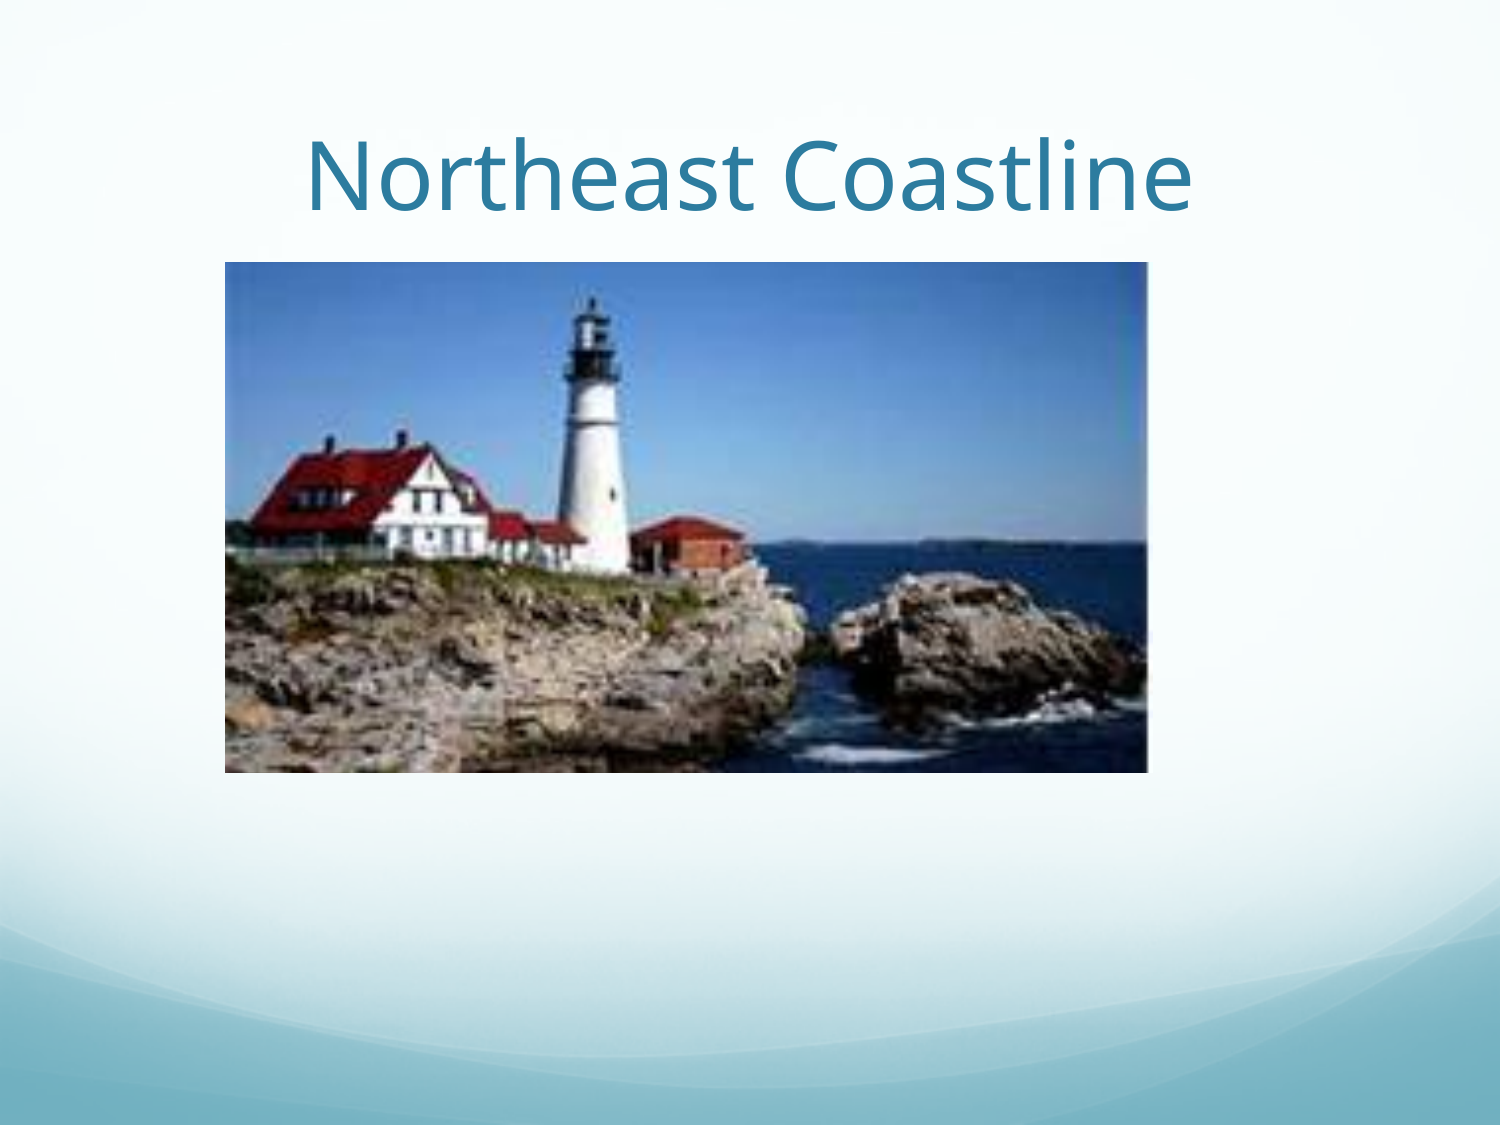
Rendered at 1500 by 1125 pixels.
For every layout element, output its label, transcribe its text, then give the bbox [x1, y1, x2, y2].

title Northeast Coastline [90, 17, 1410, 237]
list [224, 261, 1154, 774]
